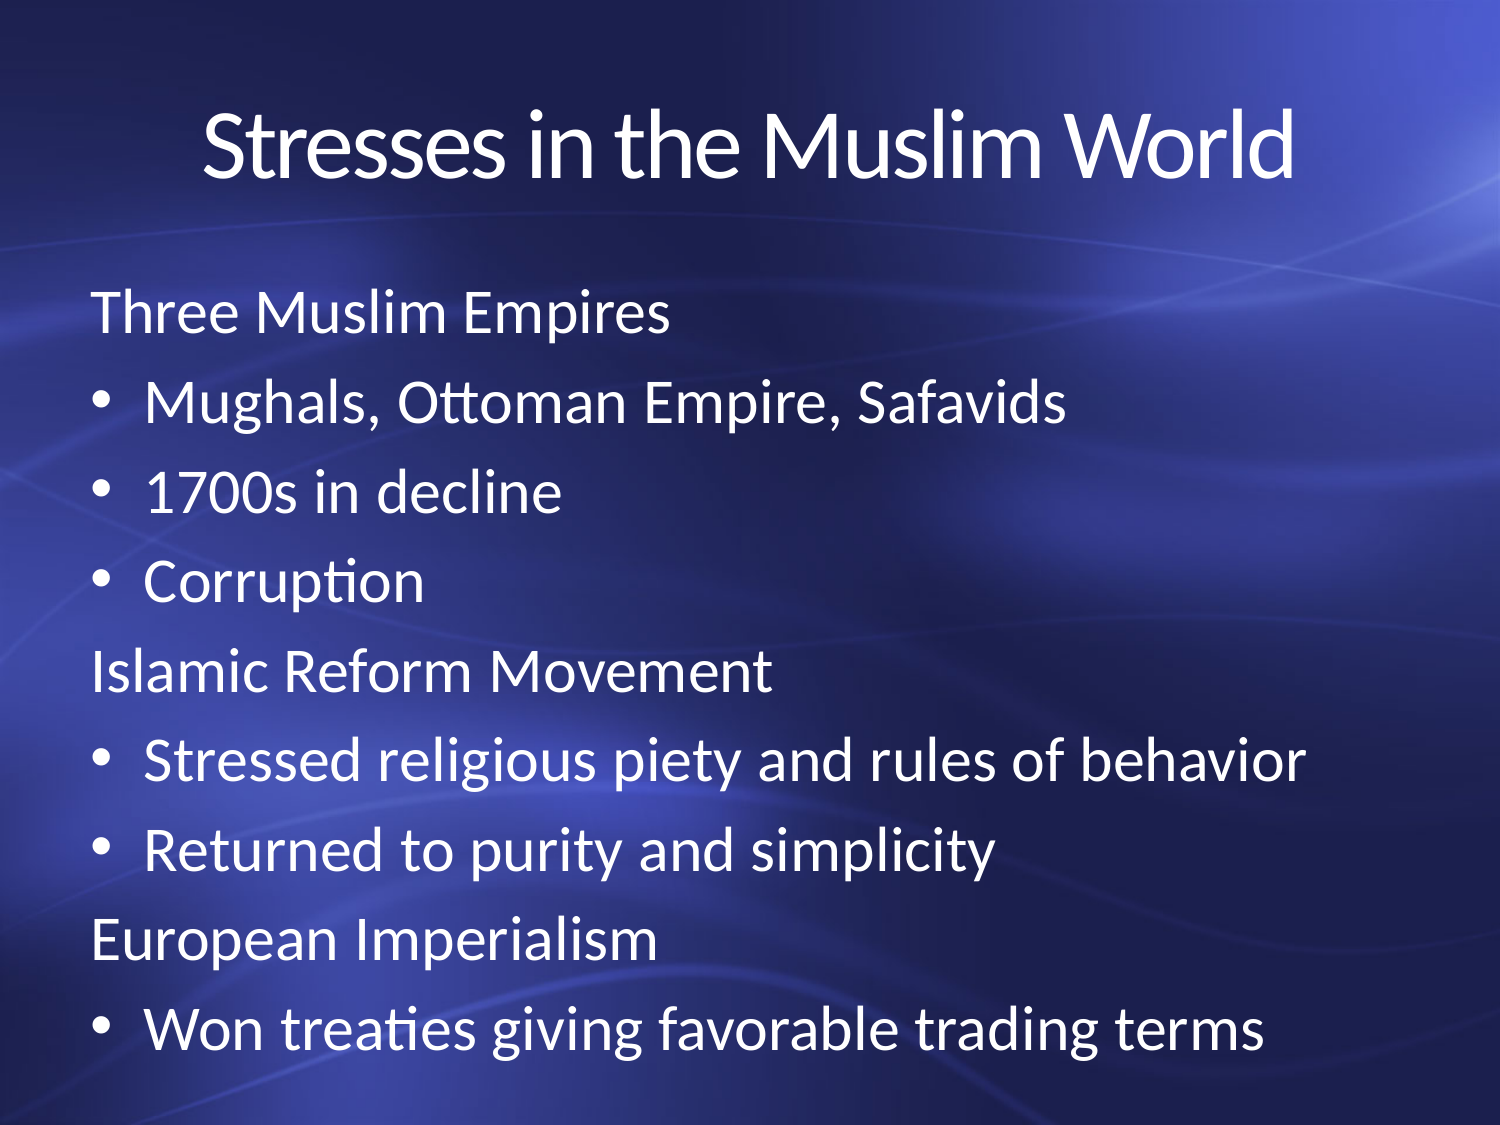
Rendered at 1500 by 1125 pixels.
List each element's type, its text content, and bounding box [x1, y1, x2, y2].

title Stresses in the Muslim World [75, 45, 1425, 233]
list Three Muslim Empires Mughals, Ottoman Empire, Safavids 1700s in decline Corruption Islamic Reform Movement Stressed religious piety and rules of behavior Returned to purity and simplicity European Imperialism Won treaties giving favorable trading terms [75, 262, 1425, 1075]
picture [0, 0, 1500, 1125]
